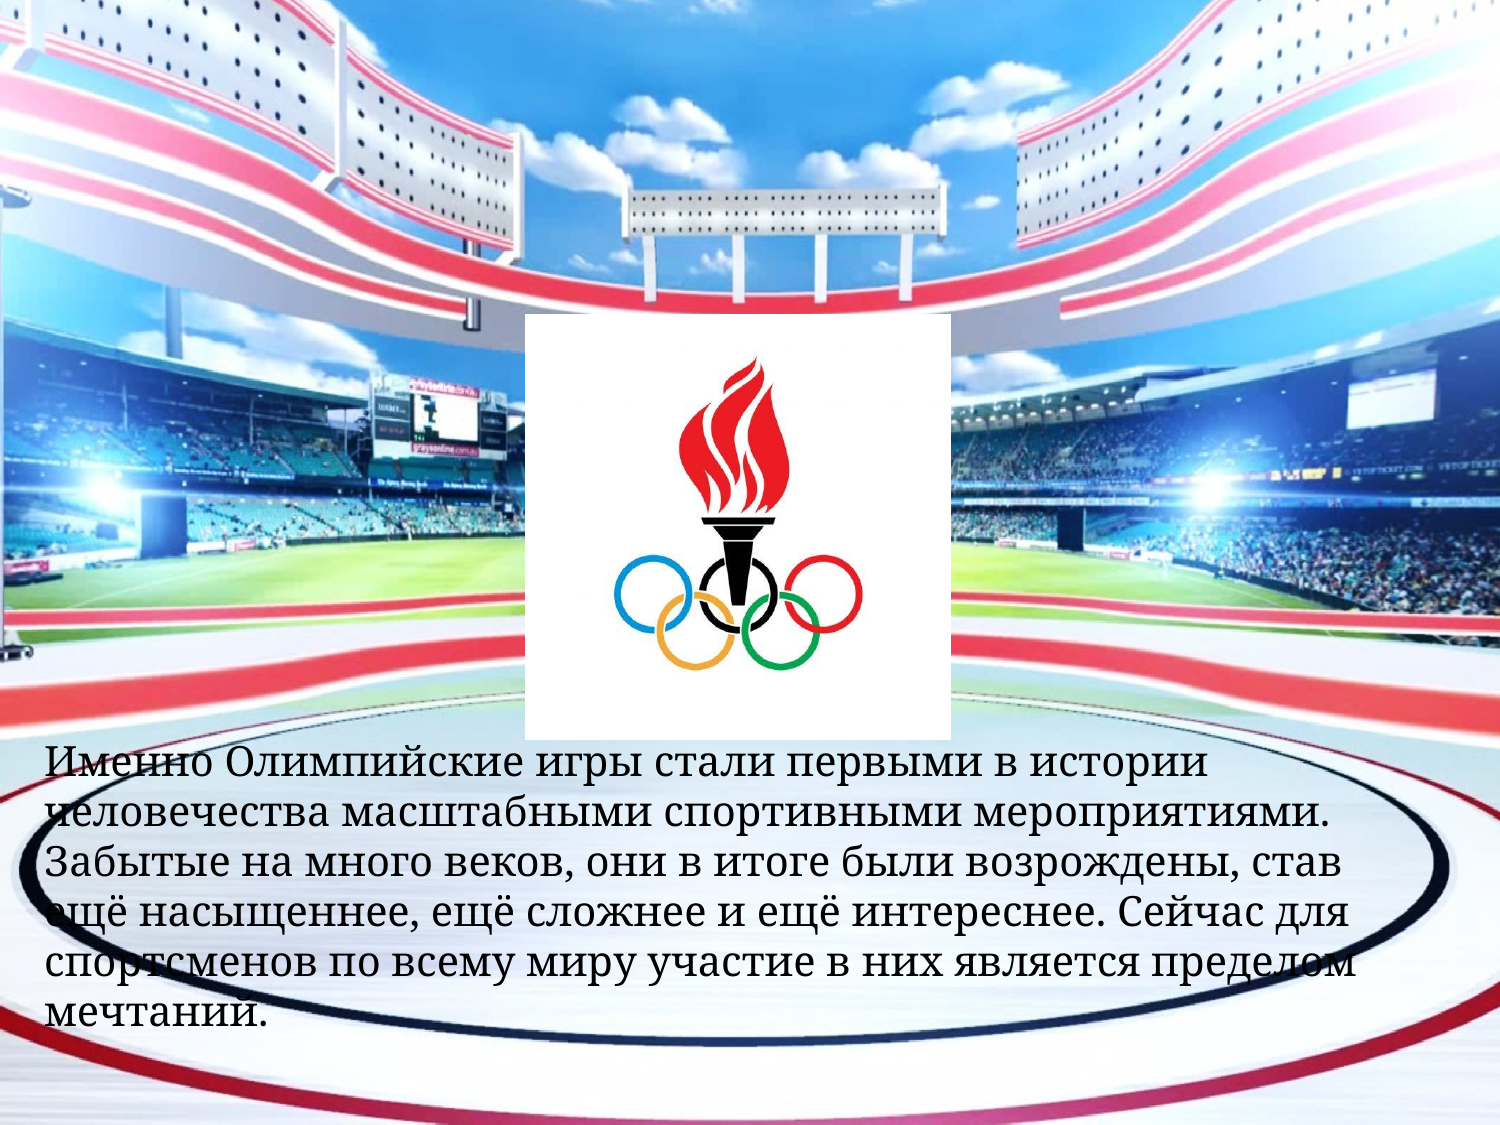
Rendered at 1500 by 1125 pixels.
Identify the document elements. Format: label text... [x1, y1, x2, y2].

text_box Именно Олимпийские игры стали первыми в истории человечества масштабными спортивными мероприятиями. Забытые на много веков, они в итоге были возрождены, став ещё насыщеннее, ещё сложнее и ещё интереснее. Сейчас для спортсменов по всему миру участие в них является пределом мечтаний. [29, 727, 1430, 1043]
picture [0, 0, 1500, 1125]
